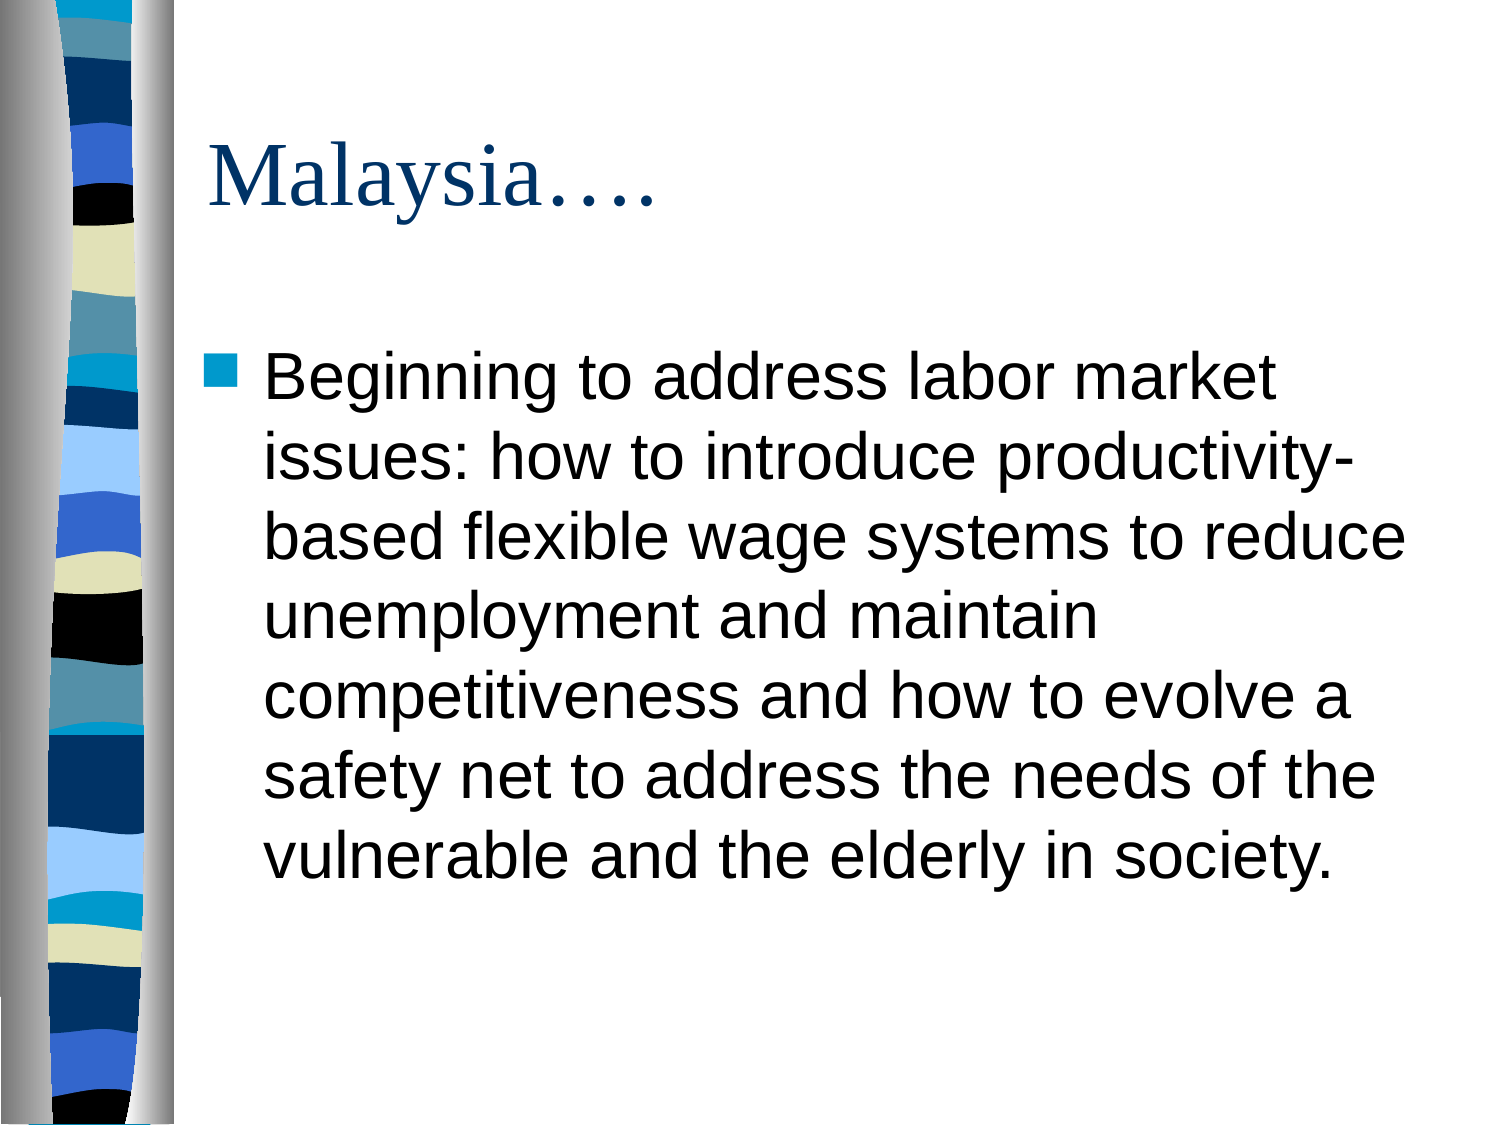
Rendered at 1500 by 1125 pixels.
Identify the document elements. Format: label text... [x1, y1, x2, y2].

title Malaysia…. [192, 74, 1468, 263]
list Beginning to address labor market issues: how to introduce productivity-based flexible wage systems to reduce unemployment and maintain competitiveness and how to evolve a safety net to address the needs of the vulnerable and the elderly in society. [192, 324, 1468, 1001]
